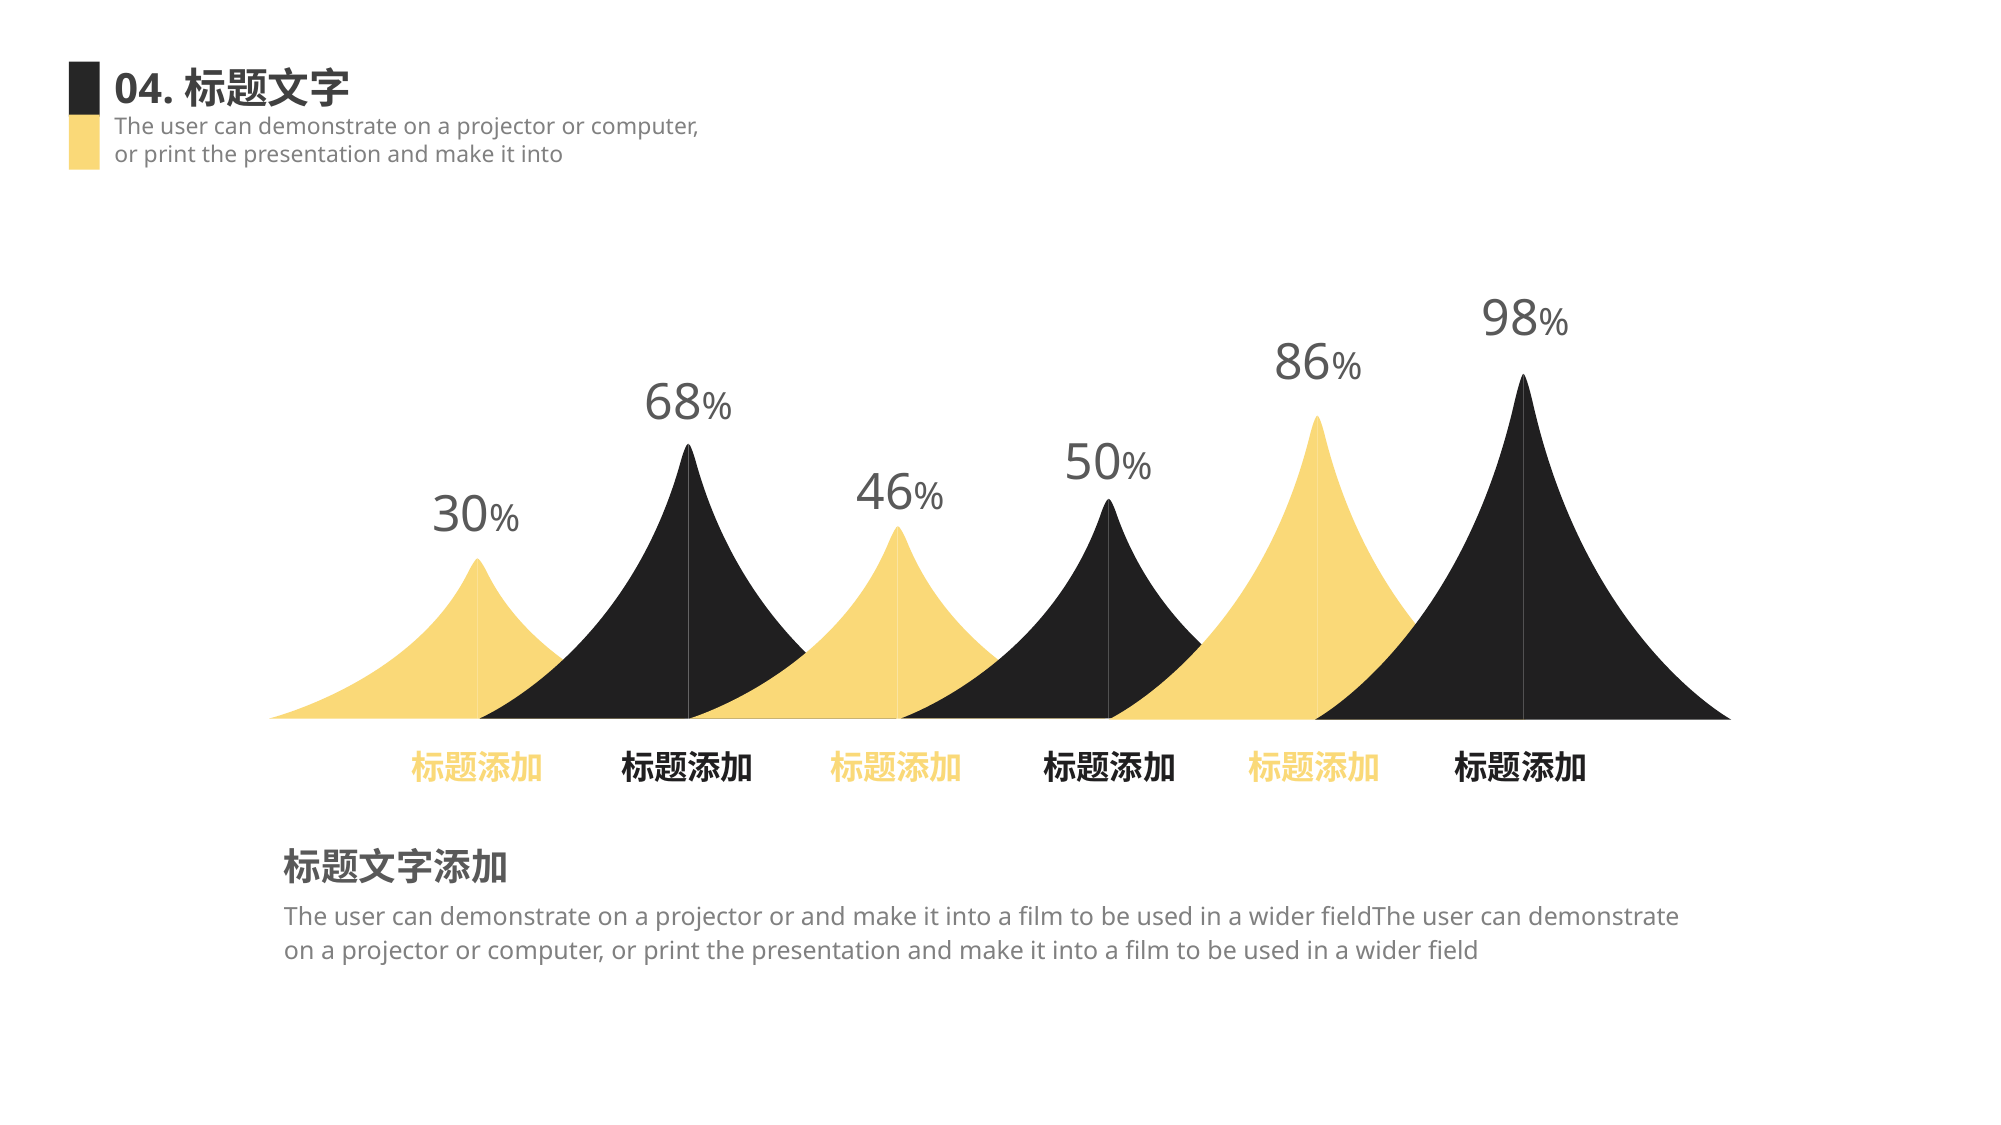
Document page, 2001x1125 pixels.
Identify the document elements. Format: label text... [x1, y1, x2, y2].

text_box 标题添加 [545, 730, 754, 794]
text_box 标题添加 [1172, 730, 1379, 794]
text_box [269, 826, 1731, 974]
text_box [68, 54, 742, 176]
text_box 标题添加 [1379, 730, 1663, 794]
text_box 标题添加 [336, 730, 545, 794]
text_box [269, 247, 1732, 720]
text_box 标题添加 [968, 730, 1172, 794]
text_box 标题添加 [754, 730, 968, 794]
